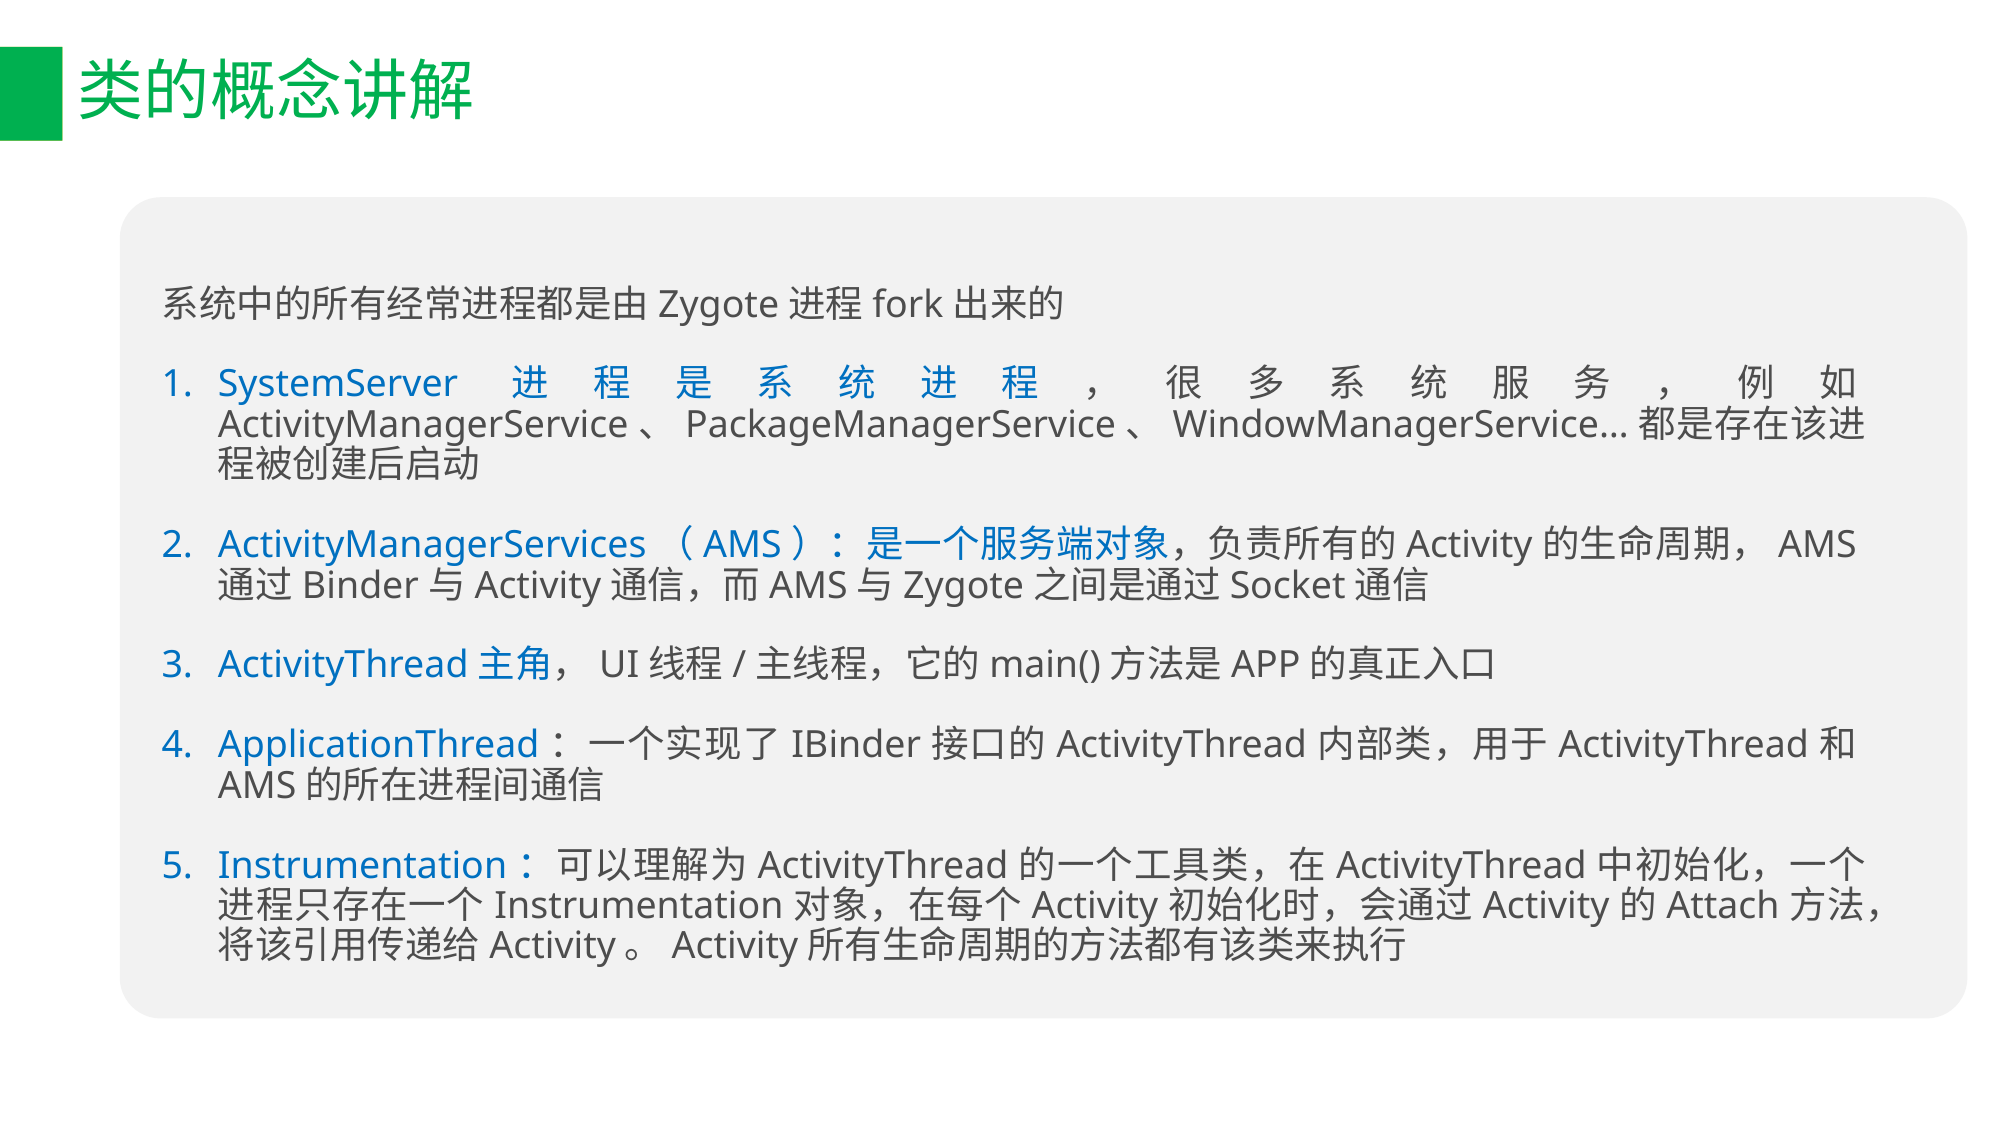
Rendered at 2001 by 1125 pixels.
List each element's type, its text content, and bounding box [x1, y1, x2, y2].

title 类的概念讲解 [62, 45, 1938, 141]
text_box 系统中的所有经常进程都是由Zygote进程fork出来的 SystemServer进程是系统进程，很多系统服务，例如ActivityManagerService、PackageManagerService、WindowManagerService…都是存在该进程被创建后启动 ActivityManagerServices（AMS）：是一个服务端对象，负责所有的Activity的生命周期，AMS通过Binder与Activity通信，而AMS与Zygote之间是通过Socket通信 ActivityThread主角，UI线程/主线程，它的main()方法是APP的真正入口 ApplicationThread：一个实现了IBinder接口的ActivityThread内部类，用于ActivityThread和AMS的所在进程间通信 Instrumentation：可以理解为ActivityThread的一个工具类，在ActivityThread中初始化，一个进程只存在一个Instrumentation对象，在每个Activity初始化时，会通过Activity的Attach方法，将该引用传递给Activity。Activity所有生命周期的方法都有该类来执行 [146, 277, 1881, 732]
text_box [118, 196, 1969, 1020]
text_box 课程小结 [137, 34, 2000, 131]
